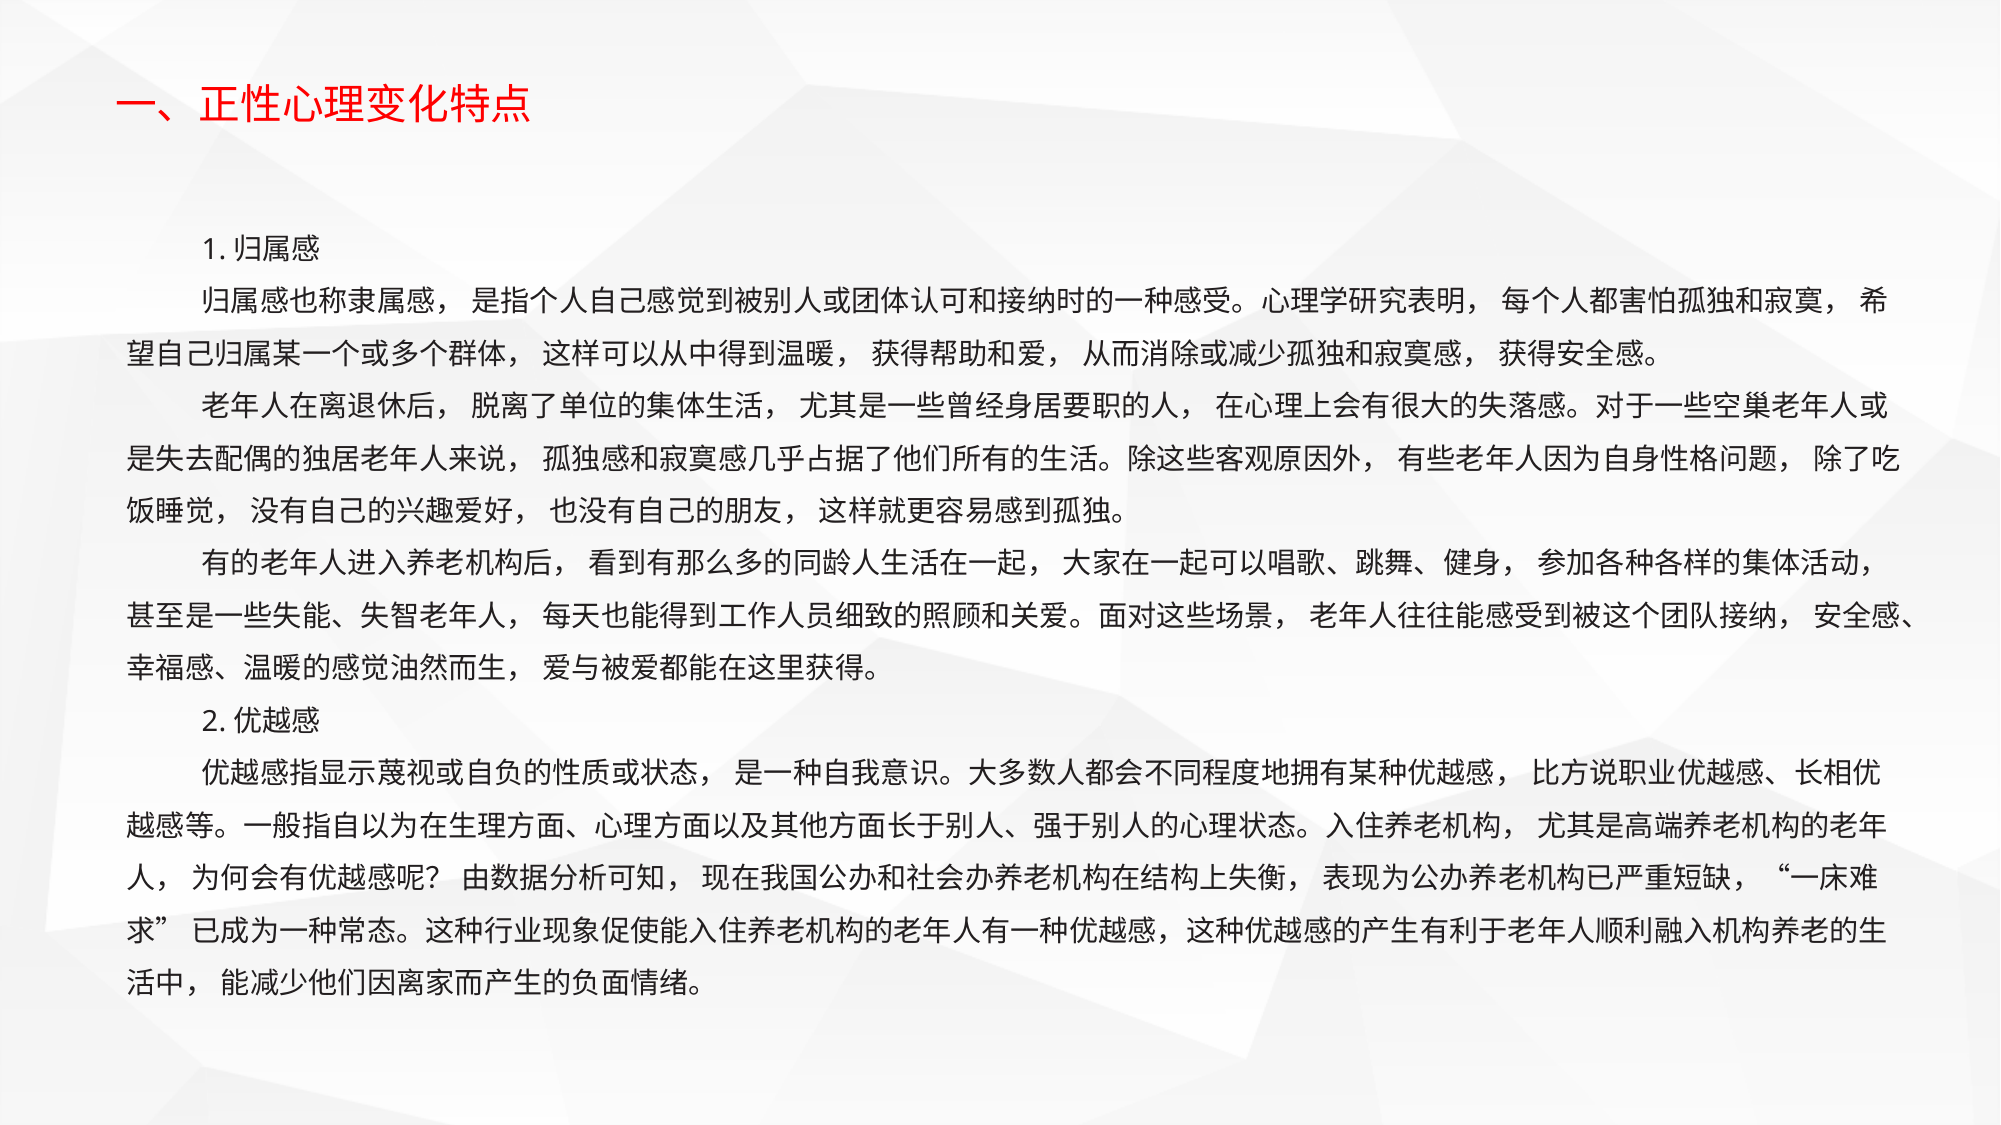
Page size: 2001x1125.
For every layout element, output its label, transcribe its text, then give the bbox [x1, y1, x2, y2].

text_box 一、正性心理变化特点 [100, 70, 1188, 136]
picture [0, 0, 2000, 1125]
text_box 1.归属感 归属感也称隶属感， 是指个人自己感觉到被别人或团体认可和接纳时的一种感受。心理学研究表明， 每个人都害怕孤独和寂寞， 希望自己归属某一个或多个群体， 这样可以从中得到温暖， 获得帮助和爱， 从而消除或减少孤独和寂寞感， 获得安全感。 老年人在离退休后， 脱离了单位的集体生活， 尤其是一些曾经身居要职的人， 在心理上会有很大的失落感。对于一些空巢老年人或是失去配偶的独居老年人来说， 孤独感和寂寞感几乎占据了他们所有的生活。除这些客观原因外， 有些老年人因为自身性格问题， 除了吃饭睡觉， 没有自己的兴趣爱好， 也没有自己的朋友， 这样就更容易感到孤独。 有的老年人进入养老机构后， 看到有那么多的同龄人生活在一起， 大家在一起可以唱歌、跳舞、健身， 参加各种各样的集体活动， 甚至是一些失能、失智老年人， 每天也能得到工作人员细致的照顾和关爱。面对这些场景， 老年人往往能感受到被这个团队接纳， 安全感、幸福感、温暖的感觉油然而生， 爱与被爱都能在这里获得。 2.优越感 优越感指显示蔑视或自负的性质或状态， 是一种自我意识。大多数人都会不同程度地拥有某种优越感， 比方说职业优越感、长相优越感等。一般指自以为在生理方面、心理方面以及其他方面长于别人、强于别人的心理状态。入住养老机构， 尤其是高端养老机构的老年人， 为何会有优越感呢？ 由数据分析可知， 现在我国公办和社会办养老机构在结构上失衡， 表现为公办养老机构已严重短缺，“一床难求” 已成为一种常态。这种行业现象促使能入住养老机构的老年人有一种优越感，这种优越感的产生有利于老年人顺利融入机构养老的生活中， 能减少他们因离家而产生的负面情绪。 [111, 205, 1926, 1007]
